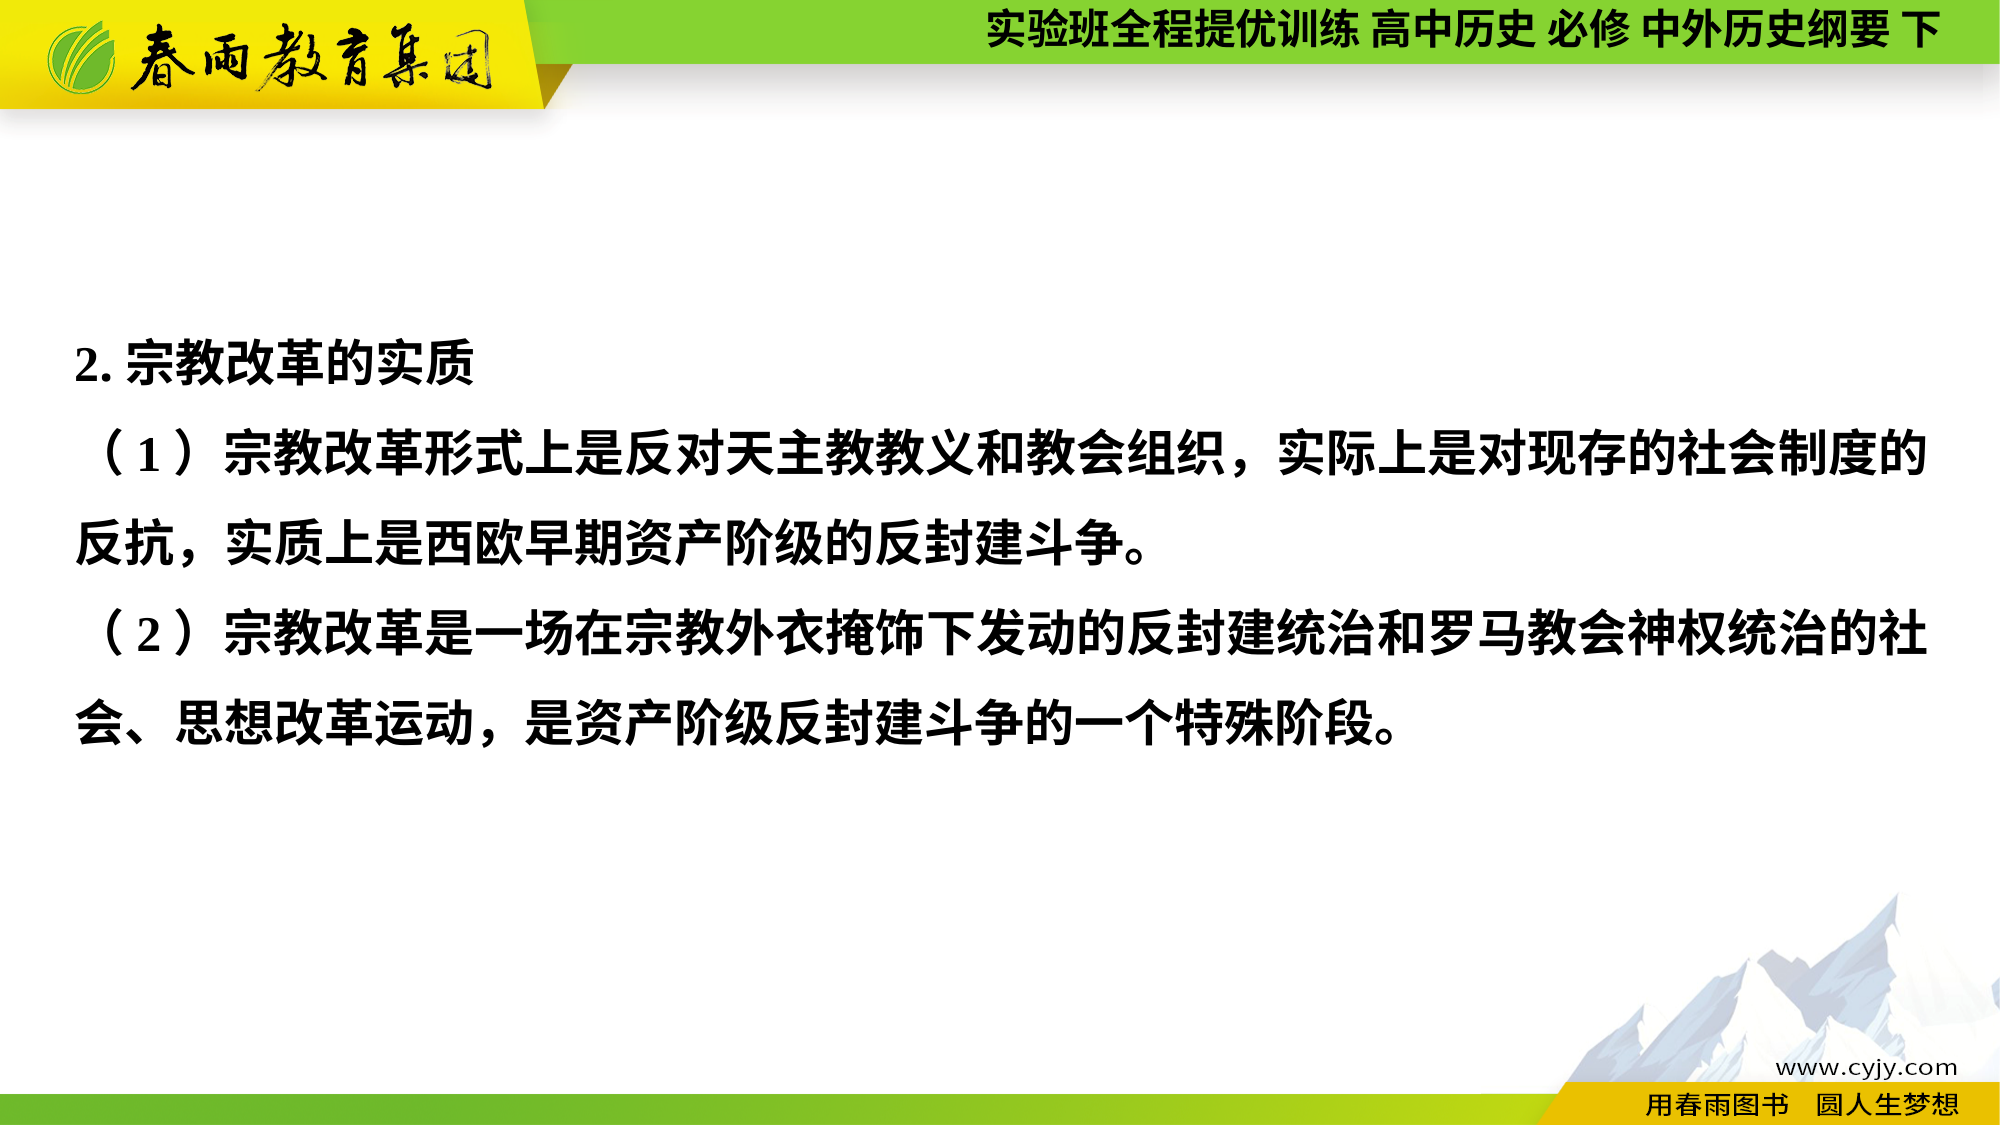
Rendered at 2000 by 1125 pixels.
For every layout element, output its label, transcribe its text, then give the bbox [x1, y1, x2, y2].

list 2.宗教改革的实质 （1）宗教改革形式上是反对天主教教义和教会组织，实际上是对现存的社会制度的反抗，实质上是西欧早期资产阶级的反封建斗争。 （2）宗教改革是一场在宗教外衣掩饰下发动的反封建统治和罗马教会神权统治的社会、思想改革运动，是资产阶级反封建斗争的一个特殊阶段。 [59, 293, 1944, 752]
picture [0, 0, 2000, 1125]
